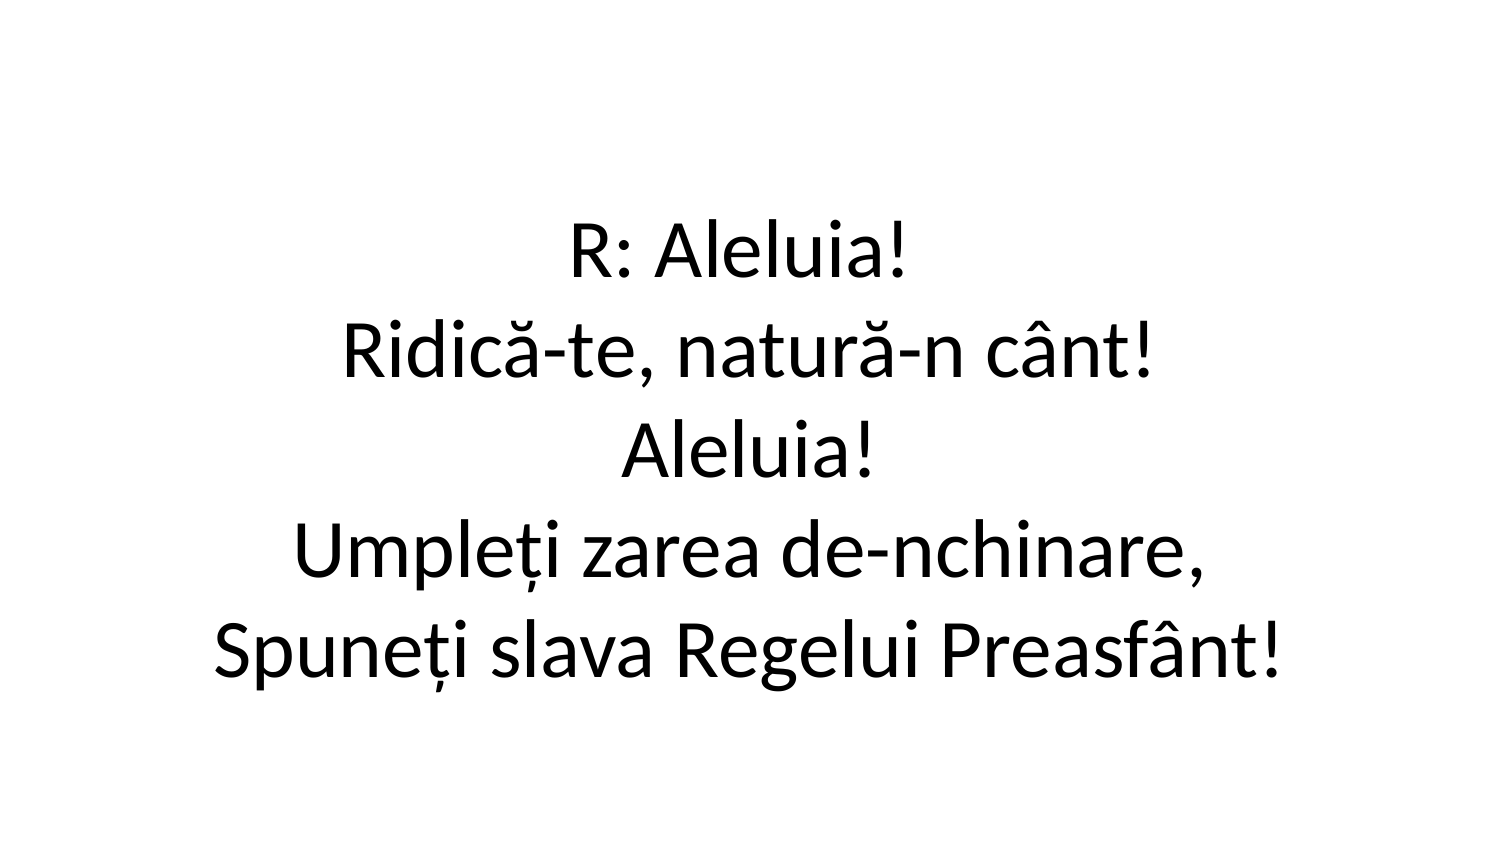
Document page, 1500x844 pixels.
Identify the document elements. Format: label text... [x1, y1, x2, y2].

text_box R: Aleluia! Ridică-te, natură-n cânt! Aleluia! Umpleți zarea de-nchinare, Spuneți slava Regelui Preasfânt! [198, 142, 1302, 702]
